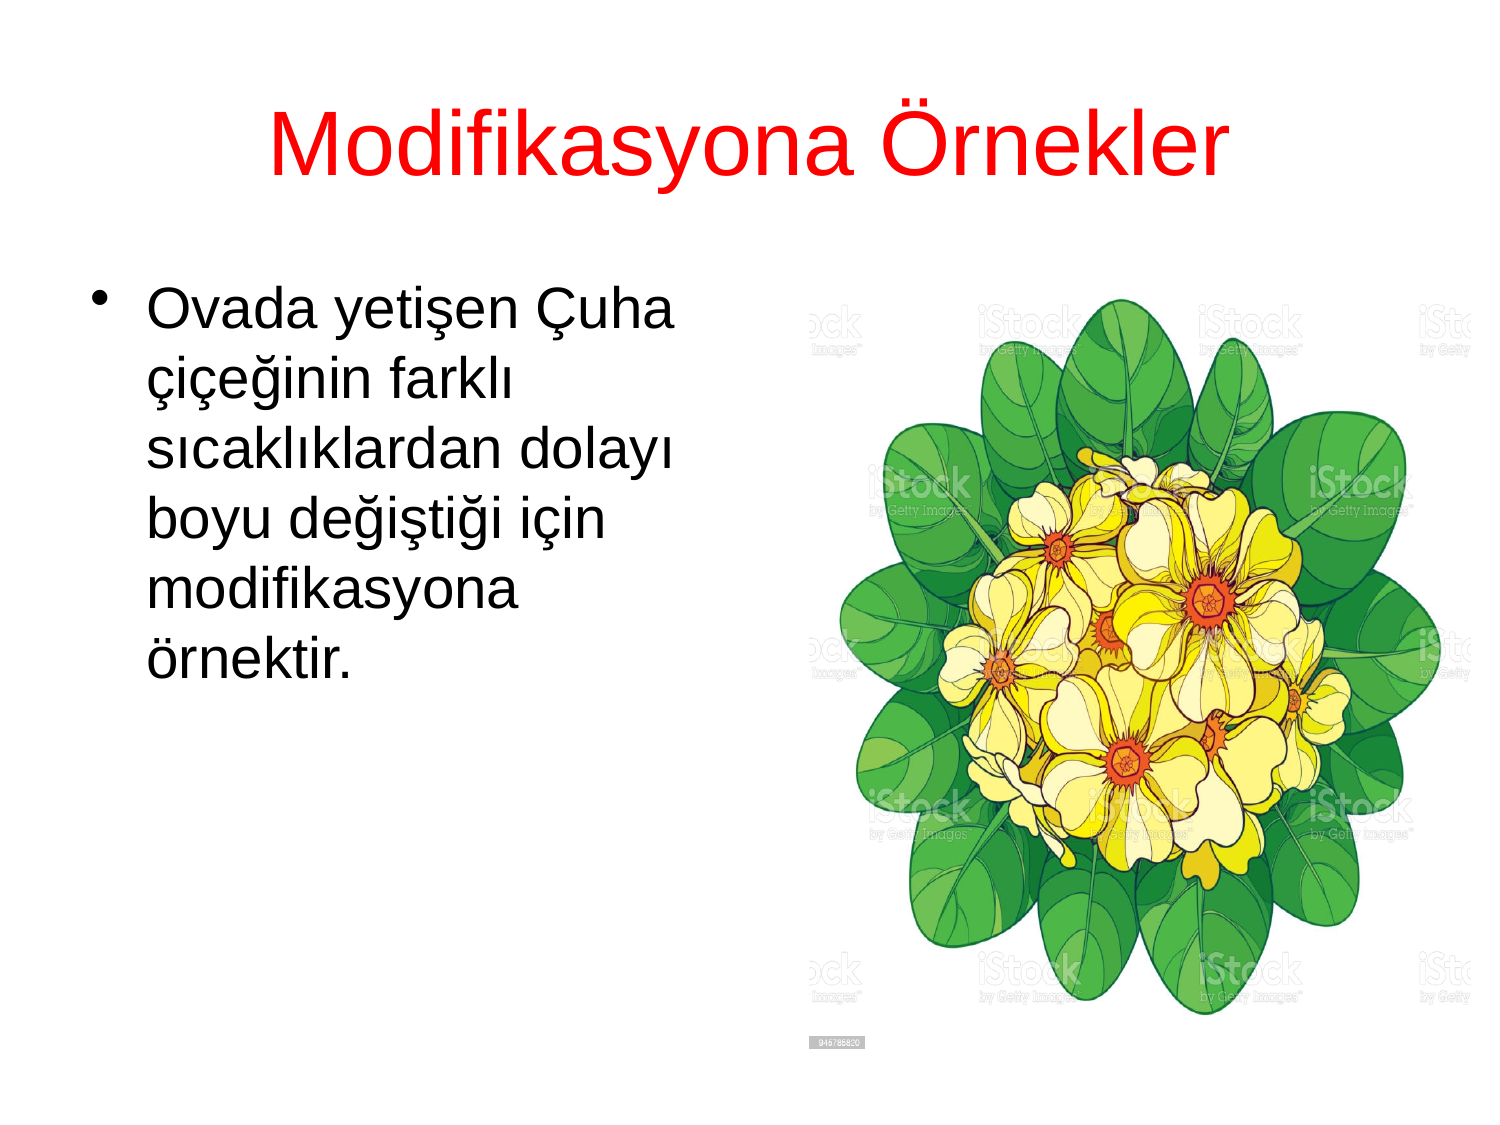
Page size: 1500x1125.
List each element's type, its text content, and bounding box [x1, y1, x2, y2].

list Ovada yetişen Çuha çiçeğinin farklı sıcaklıklardan dolayı boyu değiştiği için modifikasyona örnektir. [75, 262, 738, 1005]
picture [809, 243, 1471, 1059]
title Modifikasyona Örnekler [75, 45, 1425, 233]
